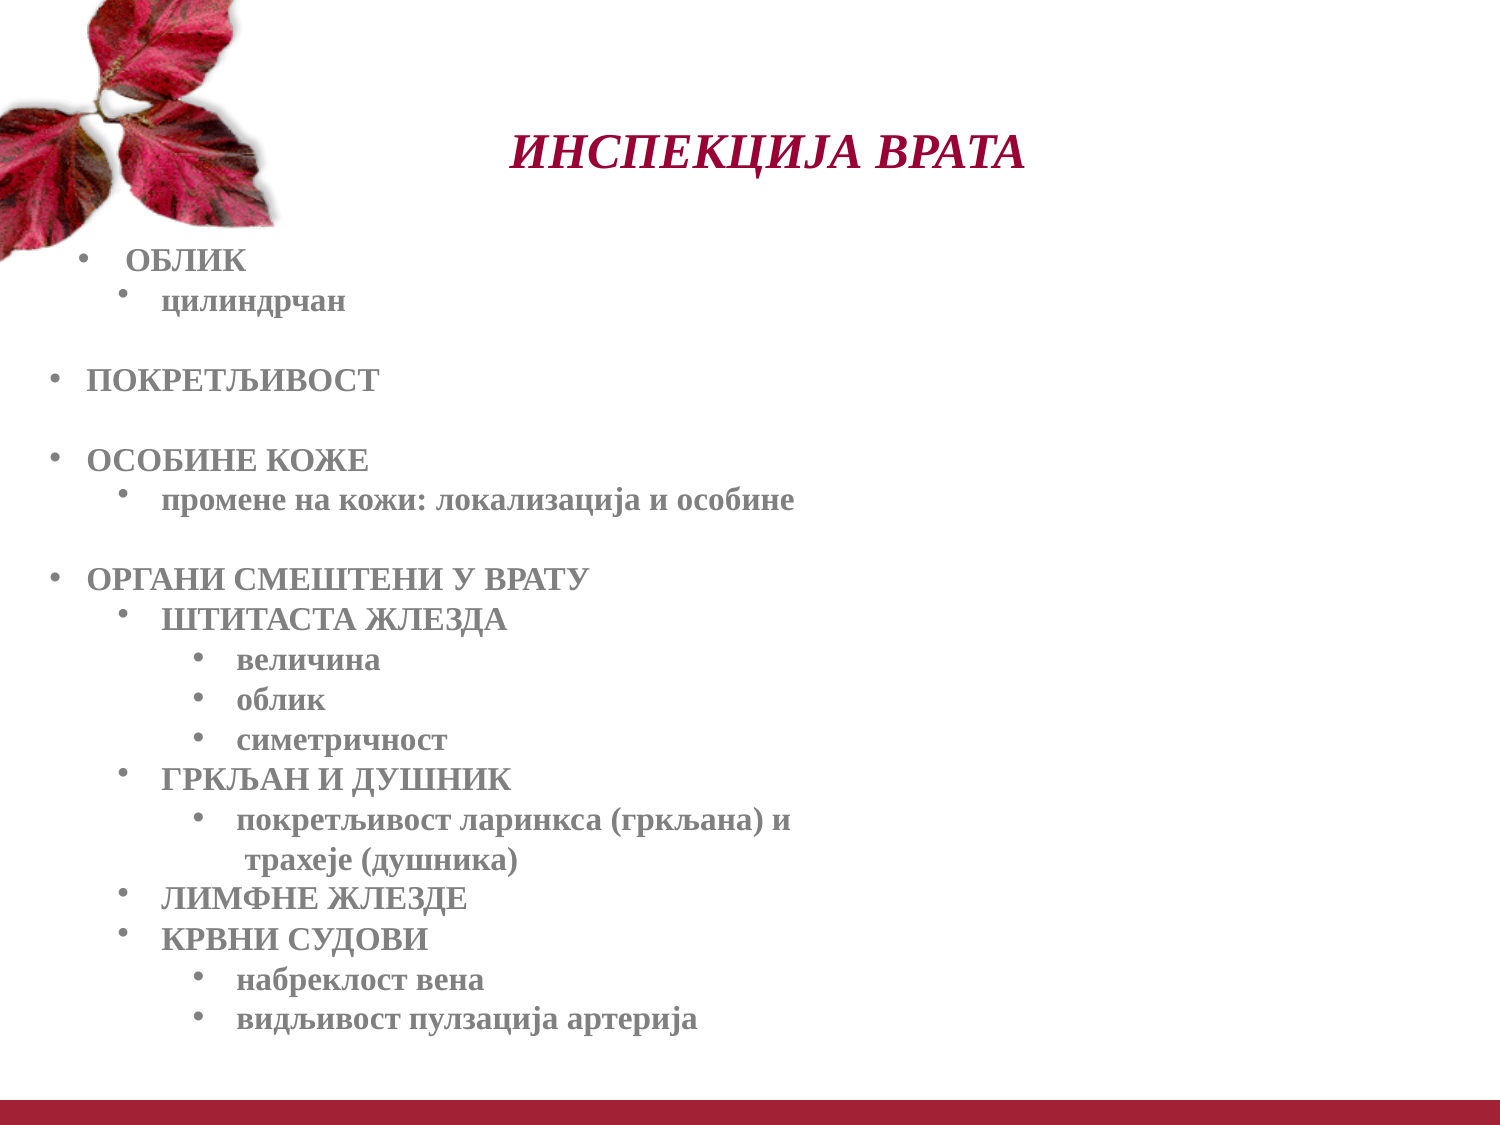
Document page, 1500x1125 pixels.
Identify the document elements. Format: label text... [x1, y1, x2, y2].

text_box ИНСПЕКЦИЈА ВРАТА ОБЛИК цилиндрчан ПОКРЕТЉИВОСТ ОСОБИНЕ КОЖЕ промене на кожи: локализација и особине ОРГАНИ СМЕШТЕНИ У ВРАТУ ШТИТАСТА ЖЛЕЗДА величина облик симетричност ГРКЉАН И ДУШНИК покретљивост ларинкса (гркљана) и трахеје (душника) ЛИМФНЕ ЖЛЕЗДЕ КРВНИ СУДОВИ набреклост вена видљивост пулзација артерија [34, 101, 1468, 1053]
picture [0, 0, 295, 273]
